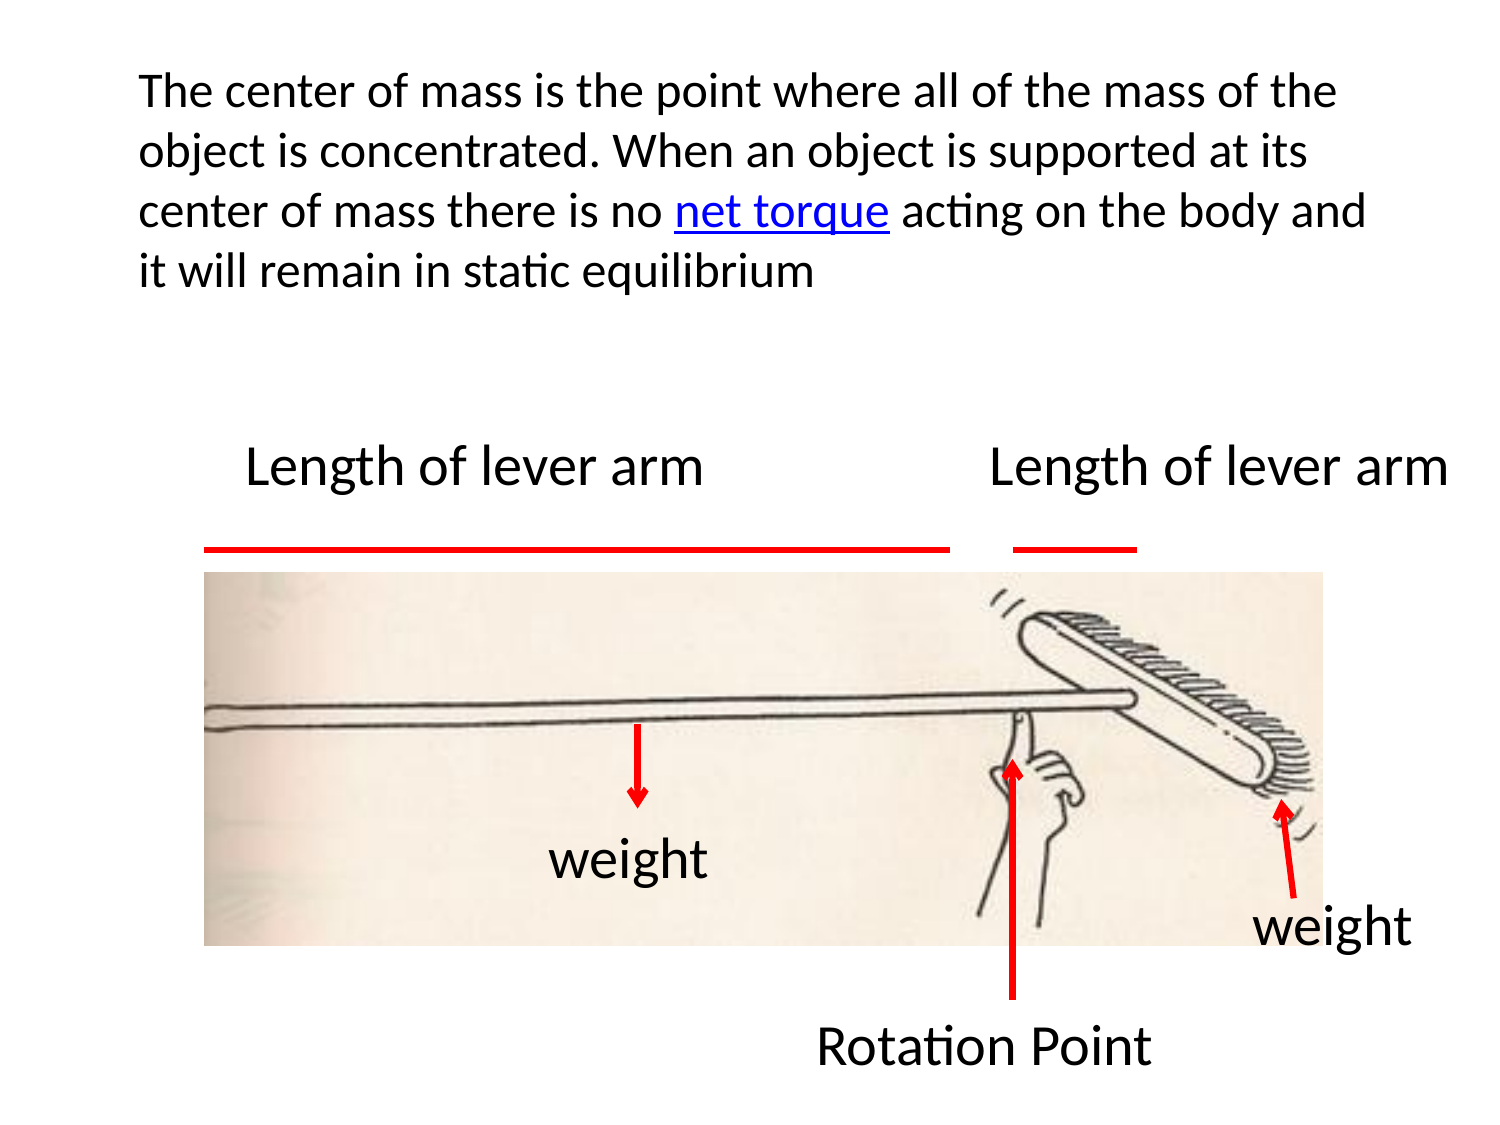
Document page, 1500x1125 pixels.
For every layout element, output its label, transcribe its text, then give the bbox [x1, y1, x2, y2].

text_box Rotation Point [801, 999, 1277, 1085]
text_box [1280, 798, 1294, 899]
text_box Length of lever arm [230, 419, 856, 505]
text_box weight [1237, 879, 1500, 965]
text_box Length of lever arm [974, 419, 1500, 505]
text_box The center of mass is the point where all of the mass of the object is concentrated. When an object is supported at its center of mass there is no net torque acting on the body and it will remain in static equilibrium [123, 49, 1403, 305]
picture [203, 572, 1323, 946]
